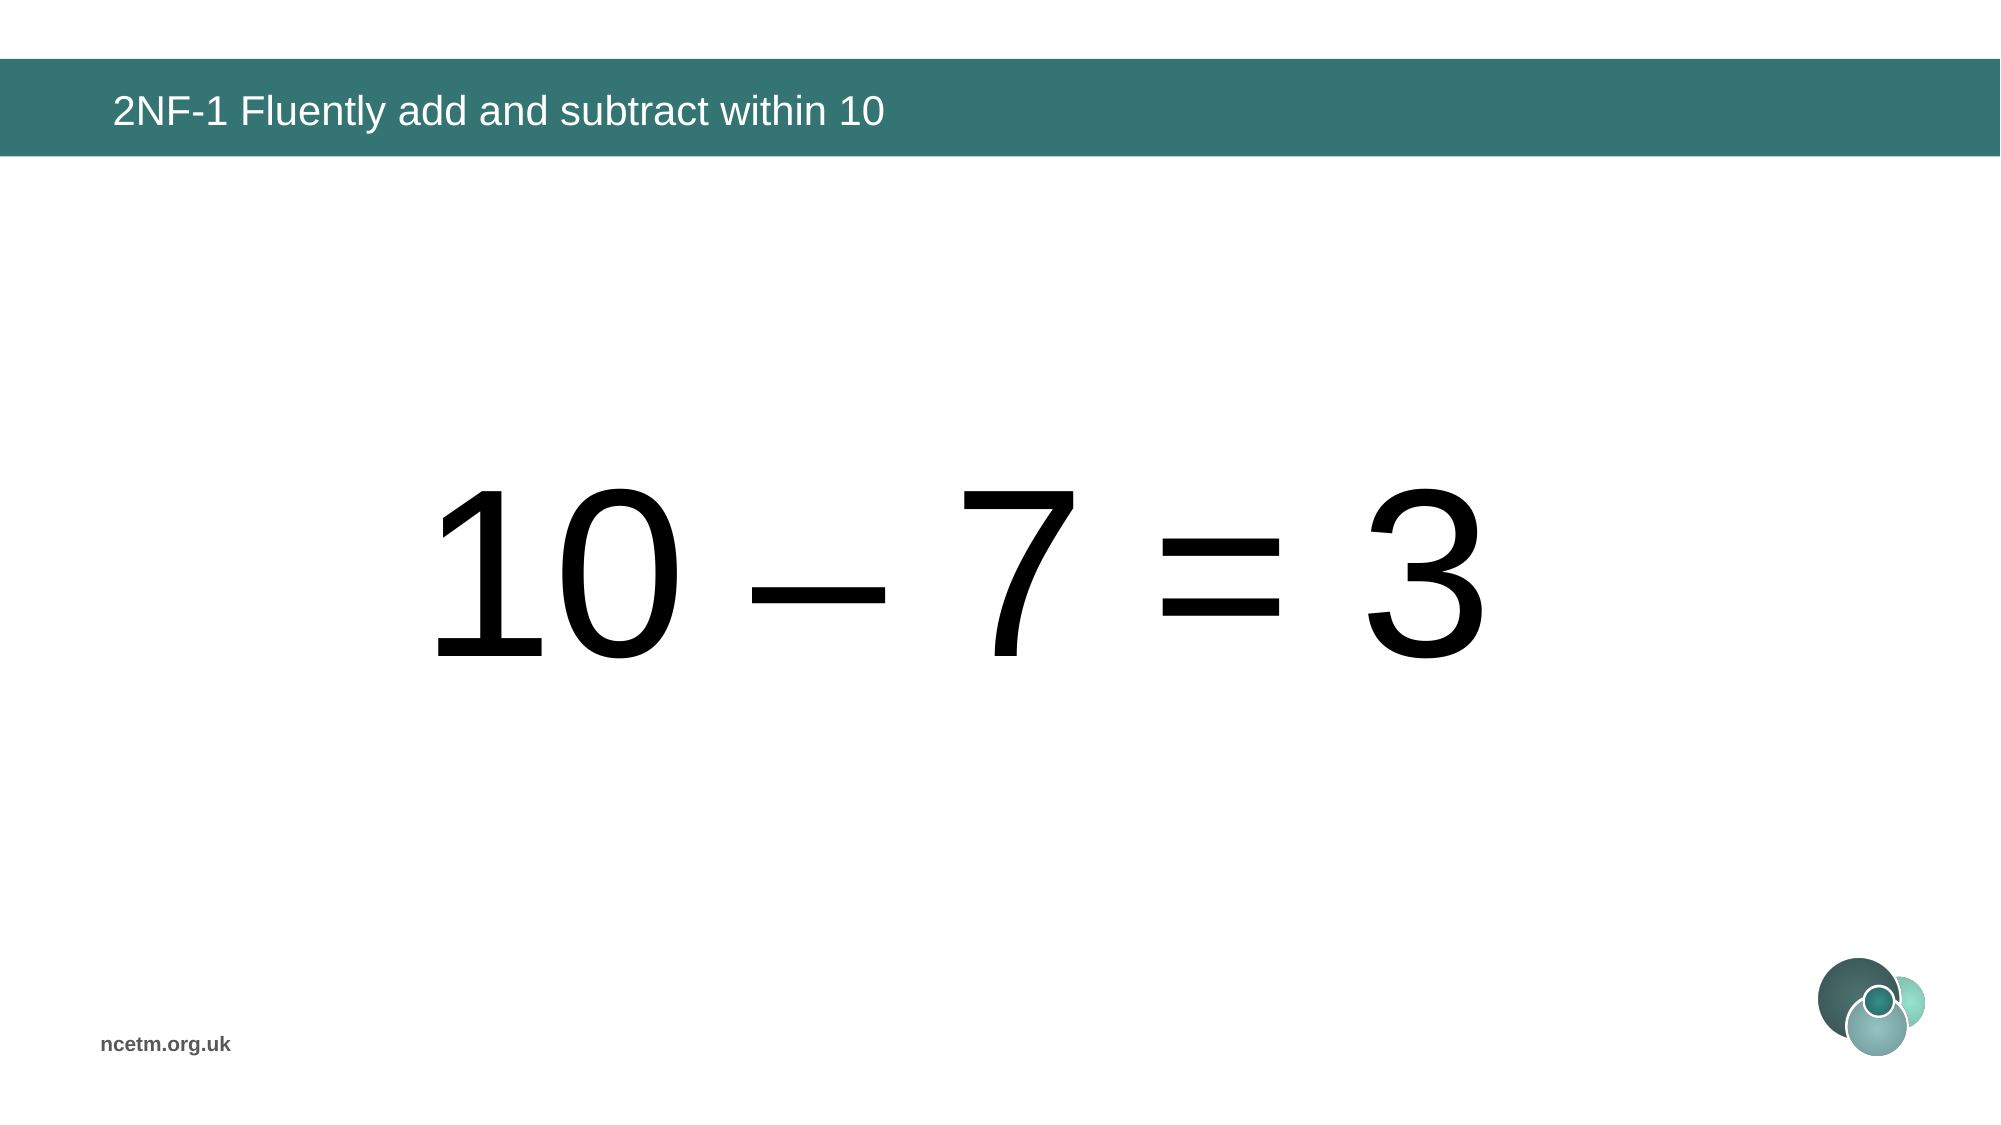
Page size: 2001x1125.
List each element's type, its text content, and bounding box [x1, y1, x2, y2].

text_box 3 [1345, 409, 1509, 712]
text_box 10 – 7 = [405, 409, 1345, 712]
title 2NF-1 Fluently add and subtract within 10 [97, 76, 1945, 147]
picture [1818, 958, 1925, 1056]
